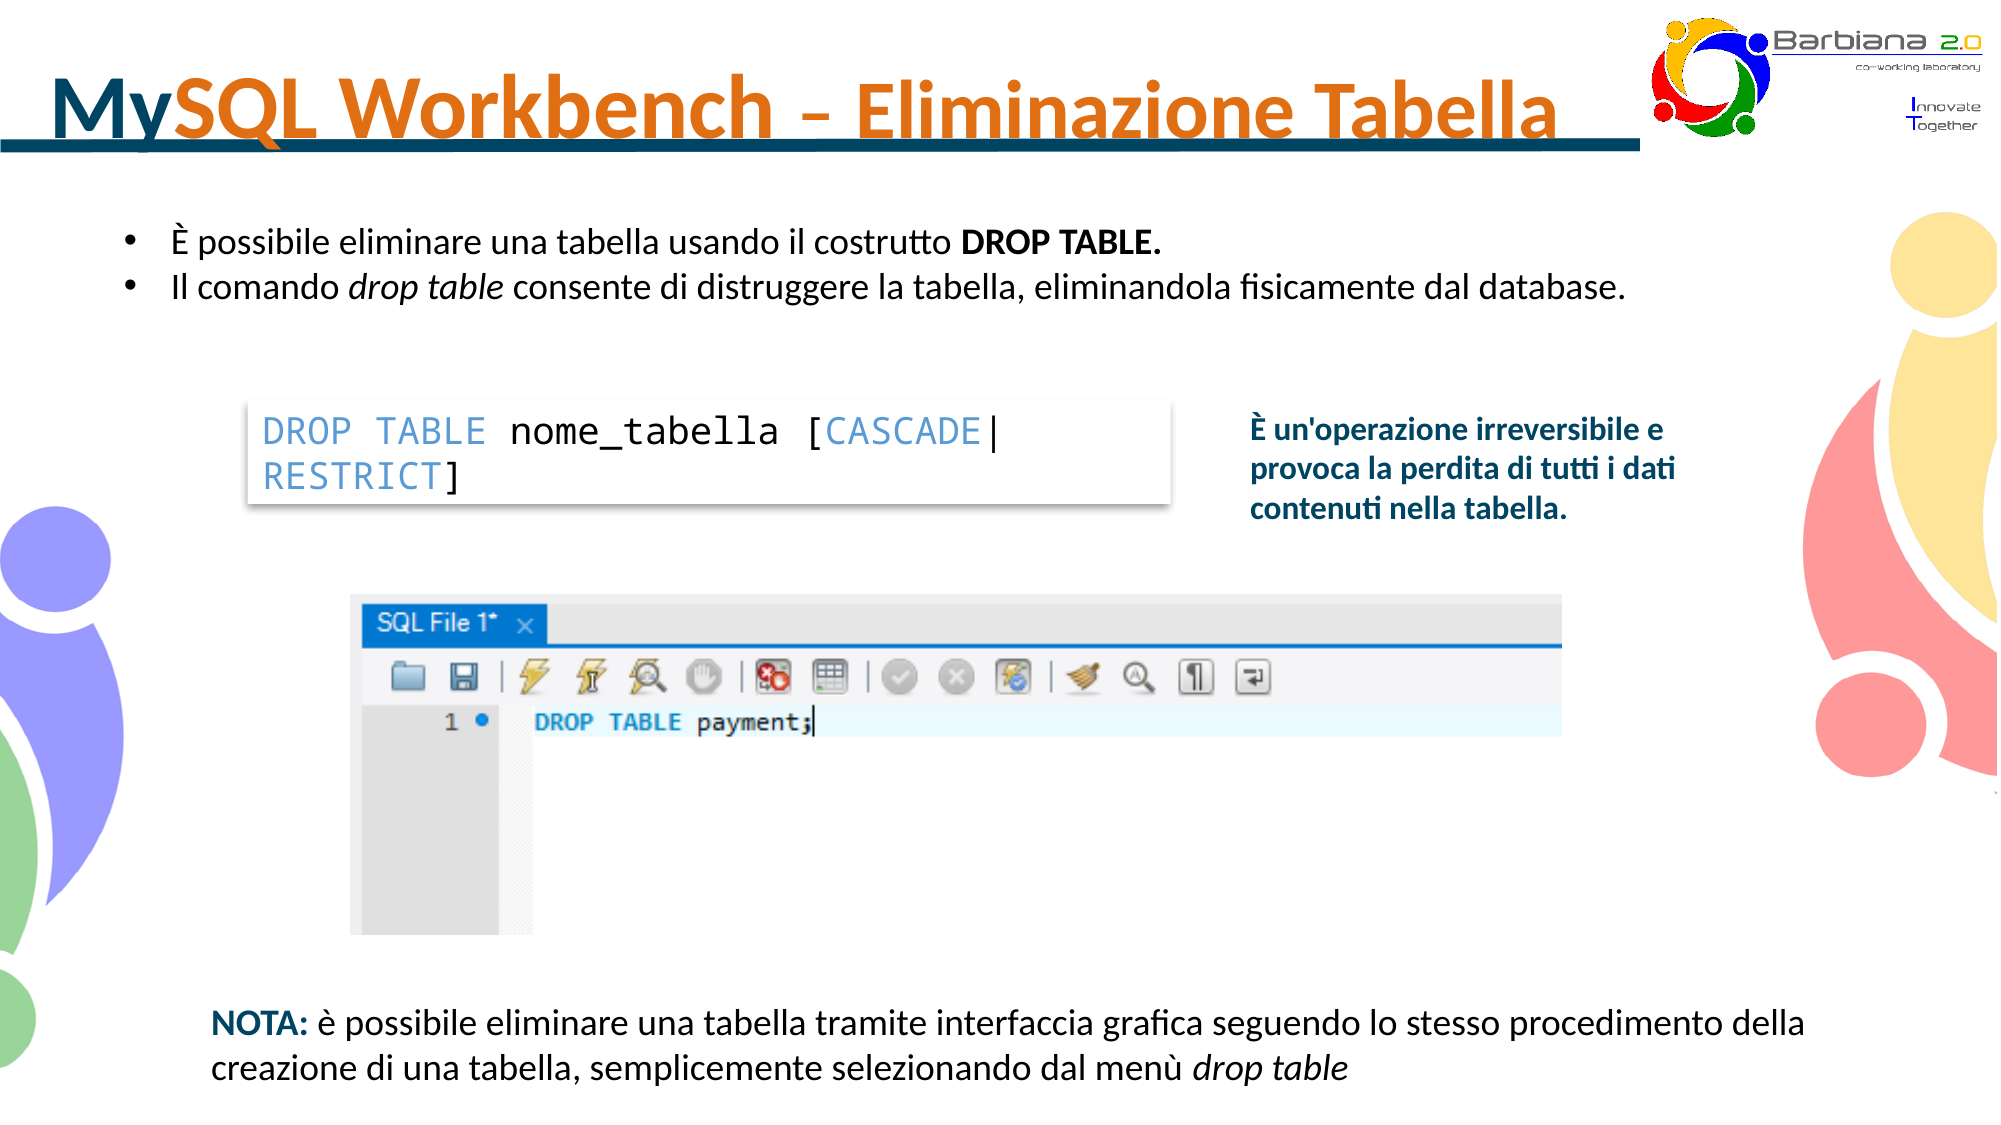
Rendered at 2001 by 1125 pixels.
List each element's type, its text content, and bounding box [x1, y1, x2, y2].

text_box DROP TABLE nome_tabella [CASCADE|RESTRICT] [247, 399, 1171, 504]
text_box È un'operazione irreversibile e provoca la perdita di tutti i dati contenuti nella tabella. [1235, 399, 1729, 534]
text_box MySQL Workbench – Eliminazione Tabella [34, 39, 1575, 165]
picture [0, 0, 2001, 1125]
text_box NOTA: è possibile eliminare una tabella tramite interfaccia grafica seguendo lo stesso procedimento della creazione di una tabella, semplicemente selezionando dal menù drop table [196, 990, 1837, 1096]
text_box È possibile eliminare una tabella usando il costrutto DROP TABLE. Il comando drop table consente di distruggere la tabella, eliminandola fisicamente dal database. [109, 209, 1805, 315]
